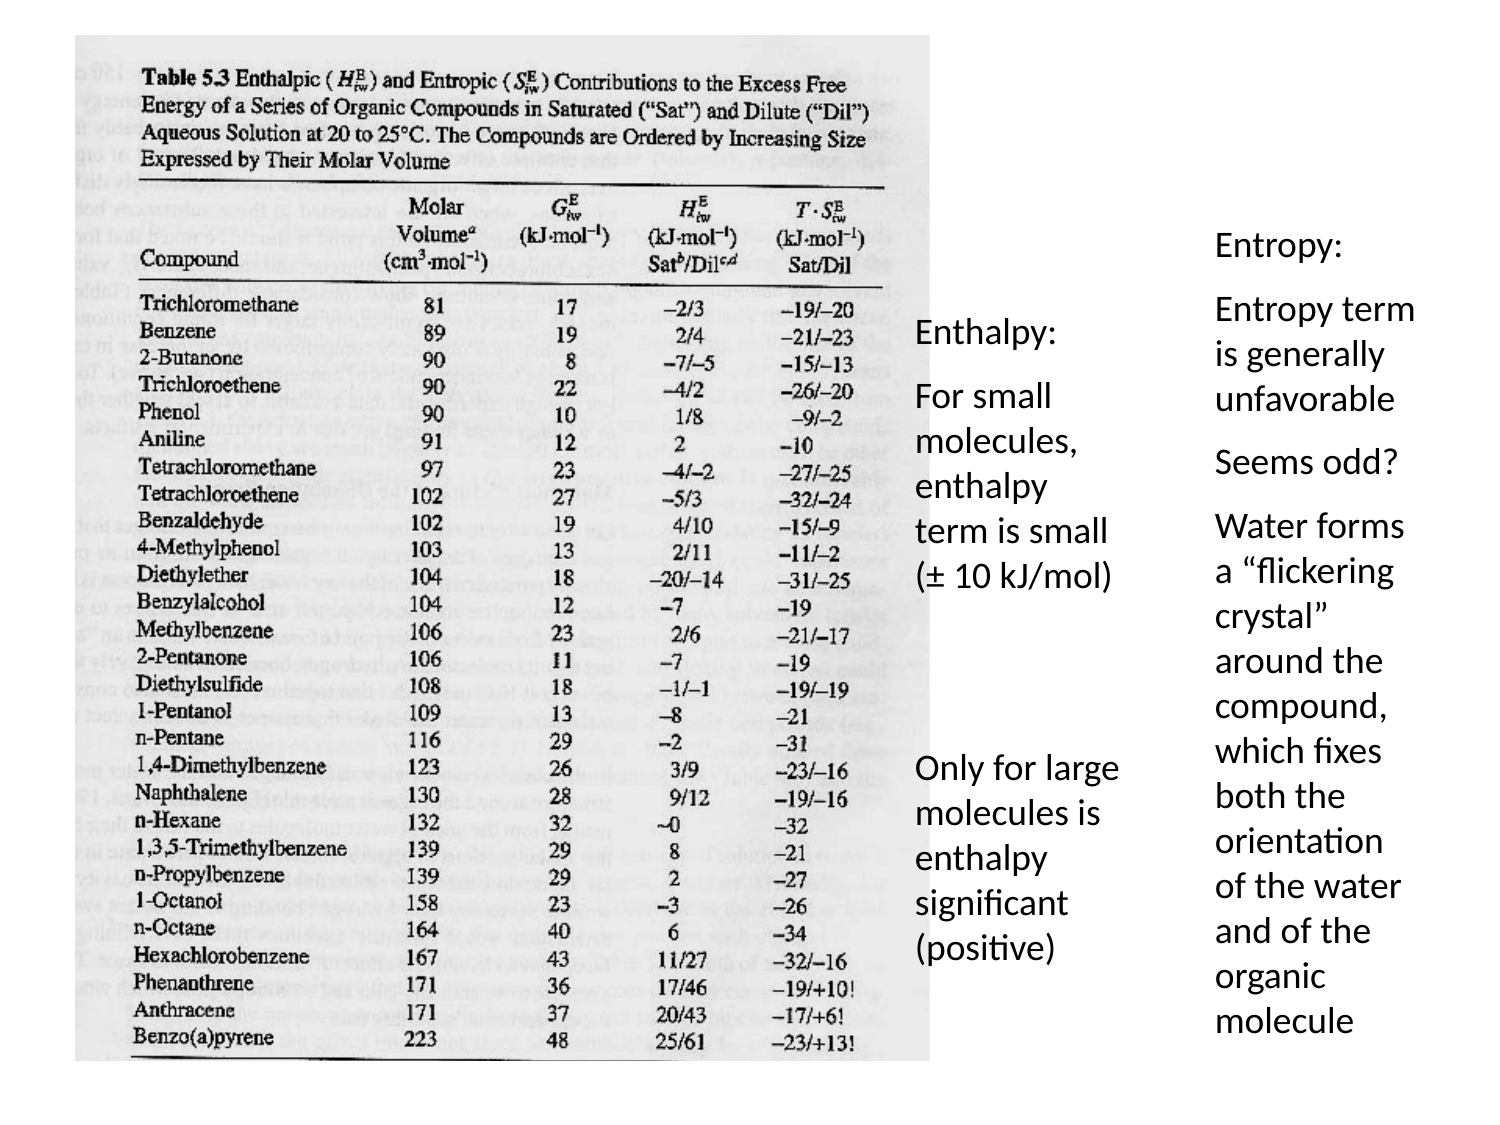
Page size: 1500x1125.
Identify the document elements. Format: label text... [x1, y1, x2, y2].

picture [74, 35, 930, 1061]
text_box Enthalpy: For small molecules, enthalpy term is small (± 10 kJ/mol) Only for large molecules is enthalpy significant (positive) [934, 299, 1138, 975]
text_box Entropy: Entropy term is generally unfavorable Seems odd? Water forms a “flickering crystal” around the compound, which fixes both the orientation of the water and of the organic molecule [1199, 212, 1438, 1049]
